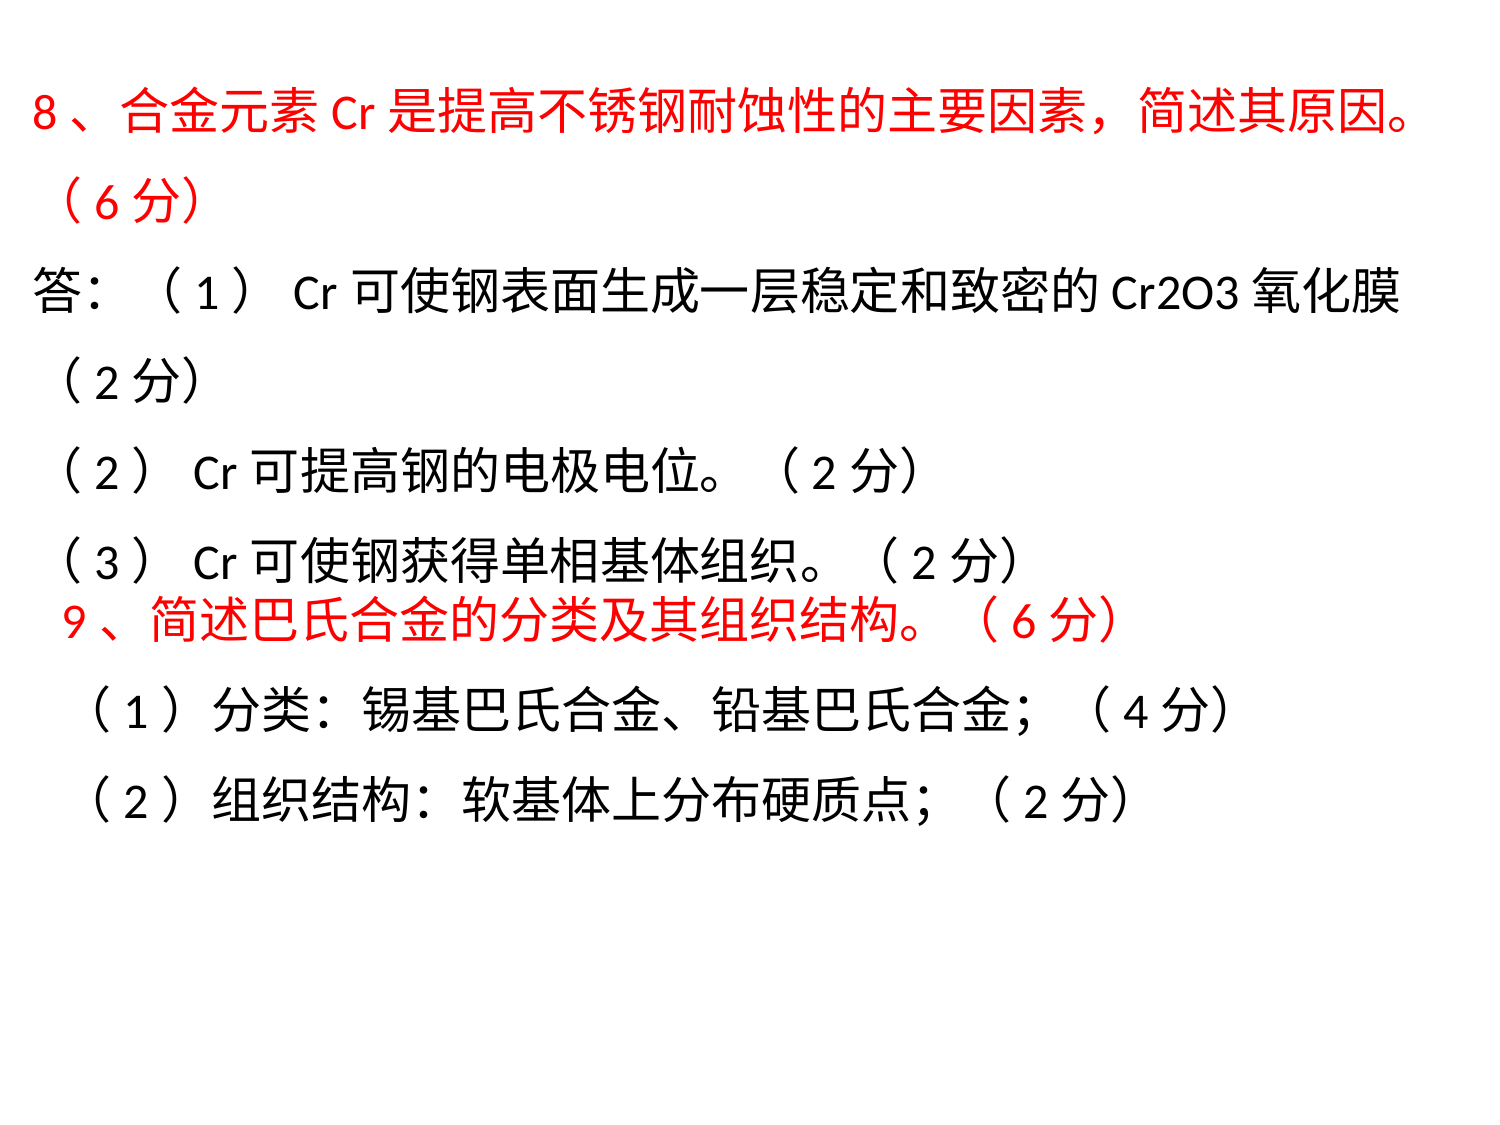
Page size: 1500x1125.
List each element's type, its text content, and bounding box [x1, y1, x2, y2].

text_box 8、合金元素Cr是提高不锈钢耐蚀性的主要因素，简述其原因。 （6分） 答：（1）Cr可使钢表面生成一层稳定和致密的Cr2O3氧化膜（2分） （2）Cr可提高钢的电极电位。（2分） （3）Cr可使钢获得单相基体组织。（2分） [17, 42, 1500, 643]
text_box 9、简述巴氏合金的分类及其组织结构。（6分） （1）分类：锡基巴氏合金、铅基巴氏合金；（4分） （2）组织结构：软基体上分布硬质点；（2分） [47, 550, 1495, 881]
